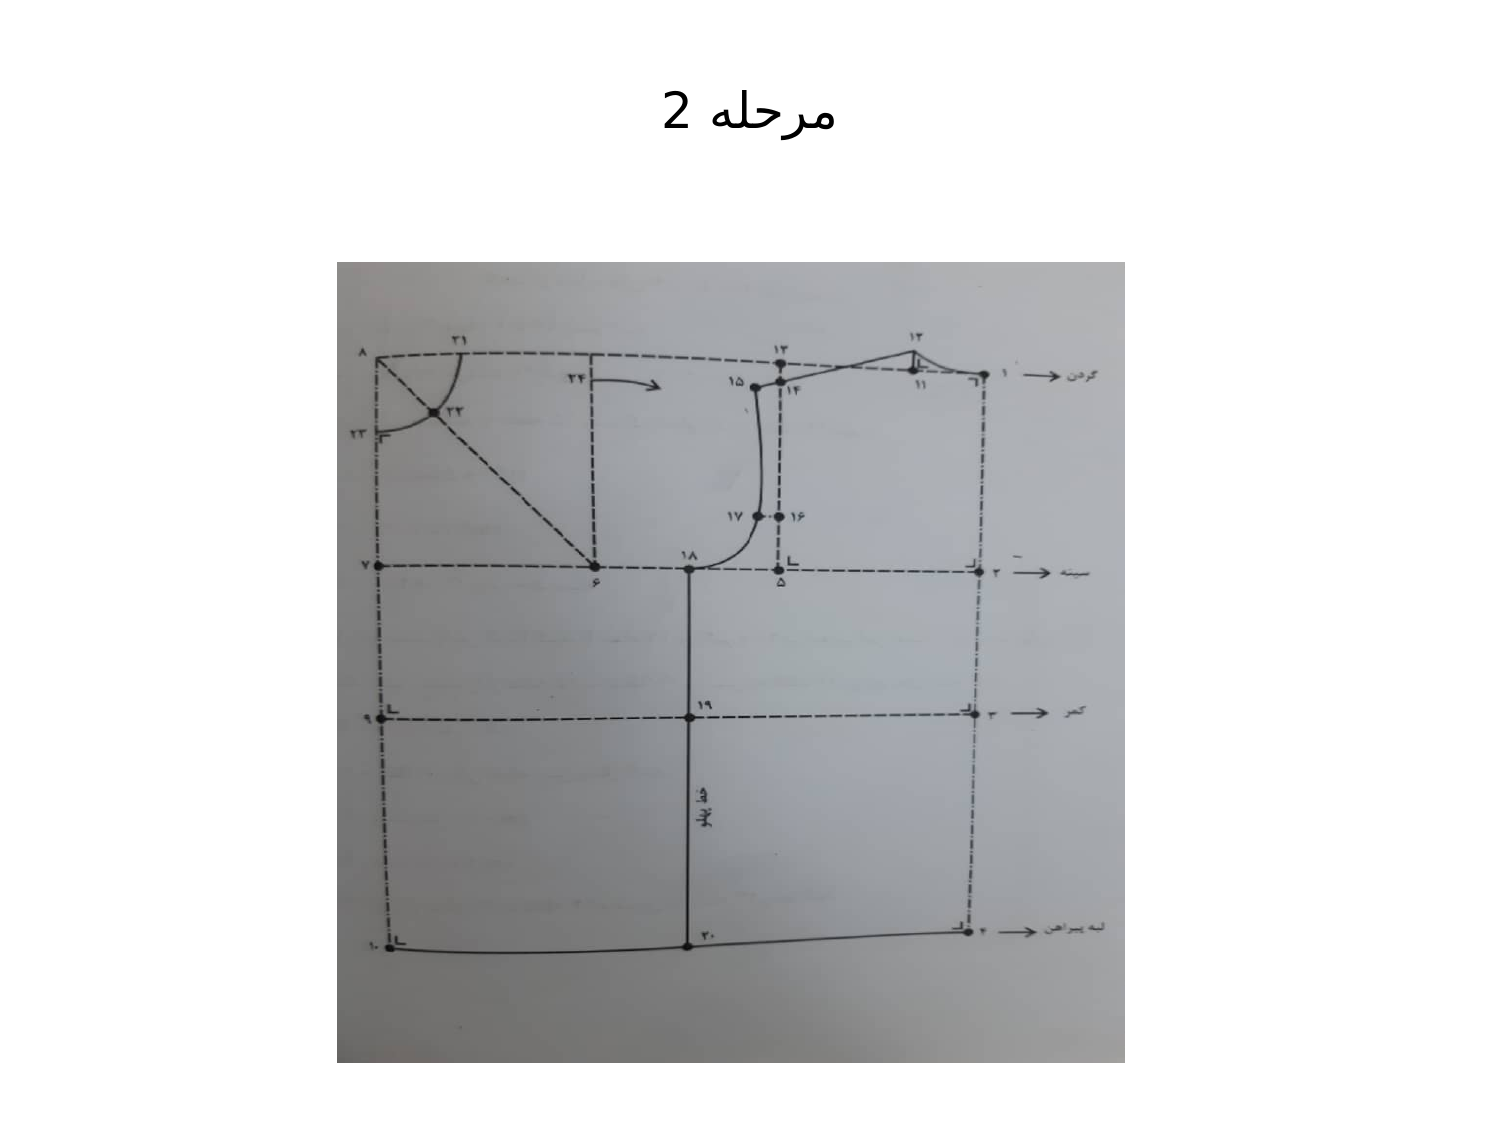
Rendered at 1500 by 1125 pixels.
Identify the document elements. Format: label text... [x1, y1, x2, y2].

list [337, 262, 1126, 1063]
title مرحله 2 [75, 45, 1425, 233]
